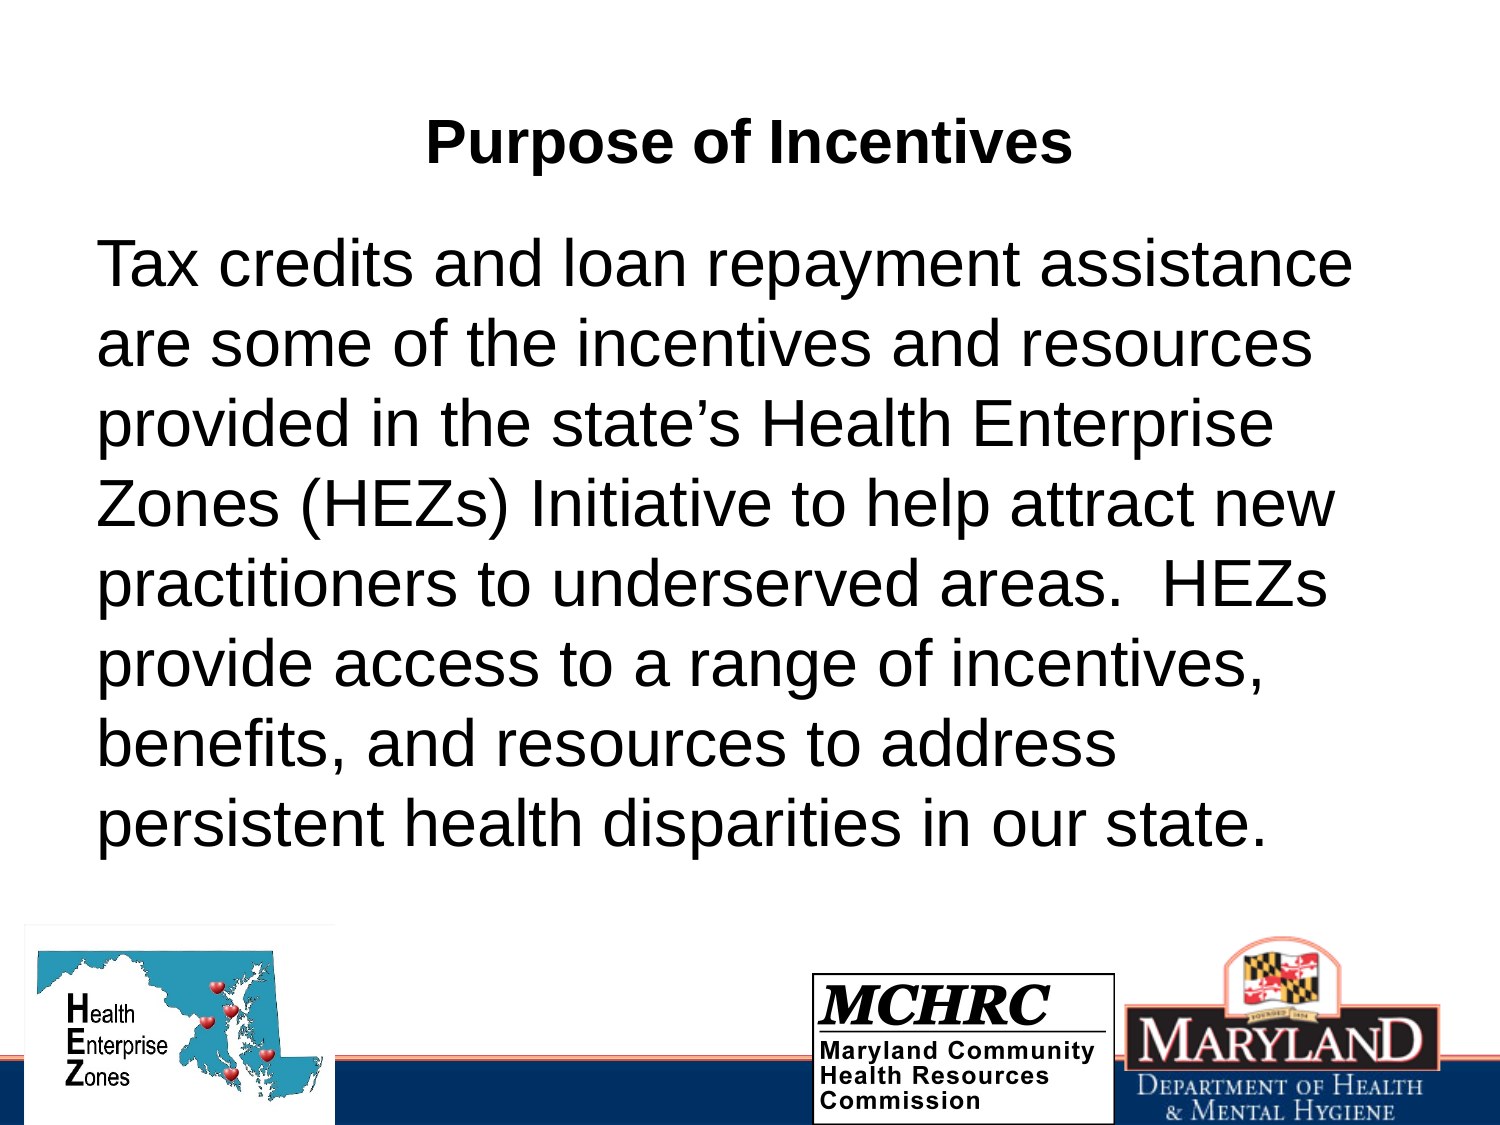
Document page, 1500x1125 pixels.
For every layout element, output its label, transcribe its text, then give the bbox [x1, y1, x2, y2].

title Purpose of Incentives [74, 44, 1426, 212]
list Tax credits and loan repayment assistance are some of the incentives and resources provided in the state’s Health Enterprise Zones (HEZs) Initiative to help attract new practitioners to underserved areas. HEZs provide access to a range of incentives, benefits, and resources to address persistent health disparities in our state. [24, 212, 1426, 1006]
picture [0, 924, 1500, 1125]
